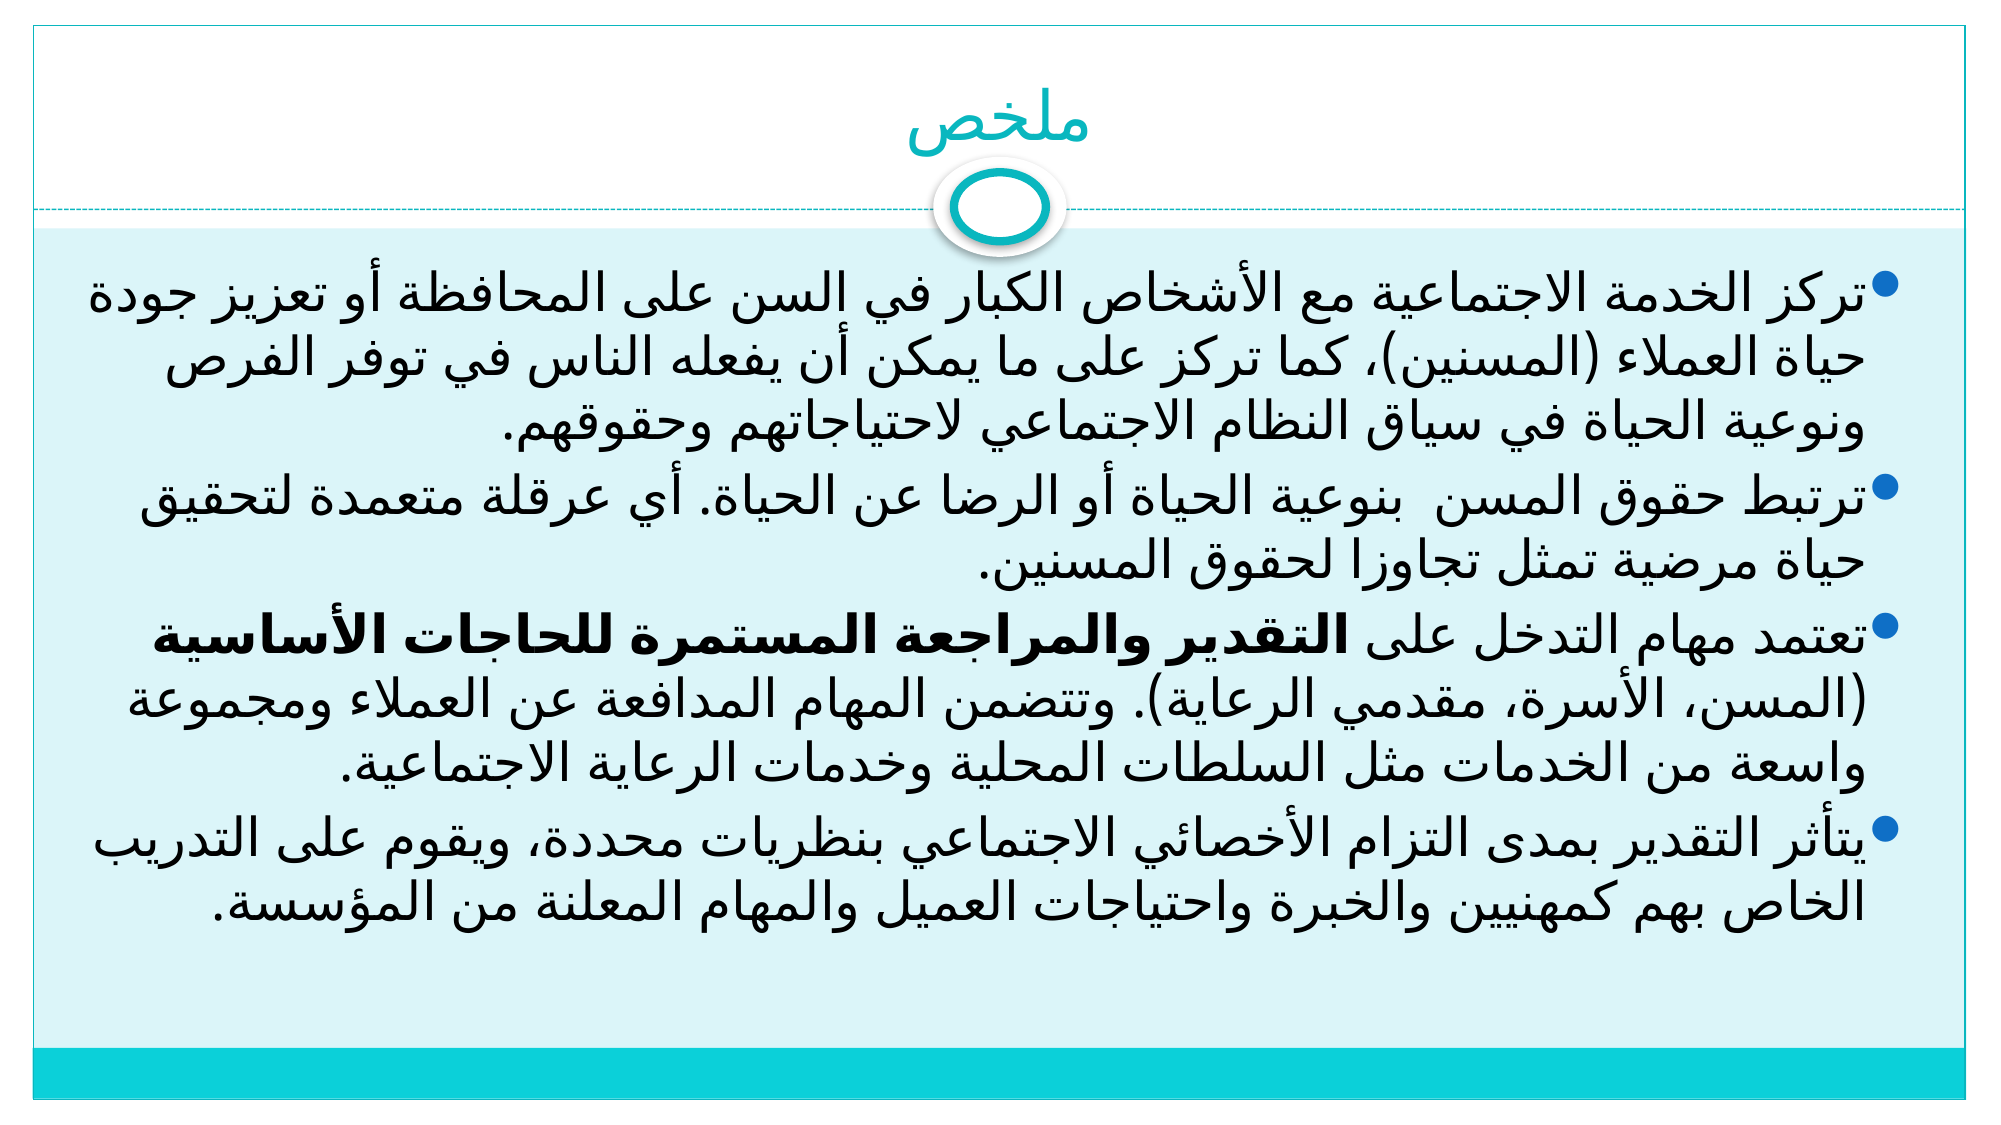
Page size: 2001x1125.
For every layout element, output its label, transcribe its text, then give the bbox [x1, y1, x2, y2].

title ملخص [66, 37, 1933, 162]
list تركز الخدمة الاجتماعية مع الأشخاص الكبار في السن على المحافظة أو تعزيز جودة حياة العملاء (المسنين)، كما تركز على ما يمكن أن يفعله الناس في توفر الفرص ونوعية الحياة في سياق النظام الاجتماعي لاحتياجاتهم وحقوقهم. ترتبط حقوق المسن بنوعية الحياة أو الرضا عن الحياة. أي عرقلة متعمدة لتحقيق حياة مرضية تمثل تجاوزا لحقوق المسنين. تعتمد مهام التدخل على التقدير والمراجعة المستمرة للحاجات الأساسية (المسن، الأسرة، مقدمي الرعاية). وتتضمن المهام المدافعة عن العملاء ومجموعة واسعة من الخدمات مثل السلطات المحلية وخدمات الرعاية الاجتماعية. يتأثر التقدير بمدى التزام الأخصائي الاجتماعي بنظريات محددة، ويقوم على التدريب الخاص بهم كمهنيين والخبرة واحتياجات العميل والمهام المعلنة من المؤسسة. [66, 250, 1926, 1001]
